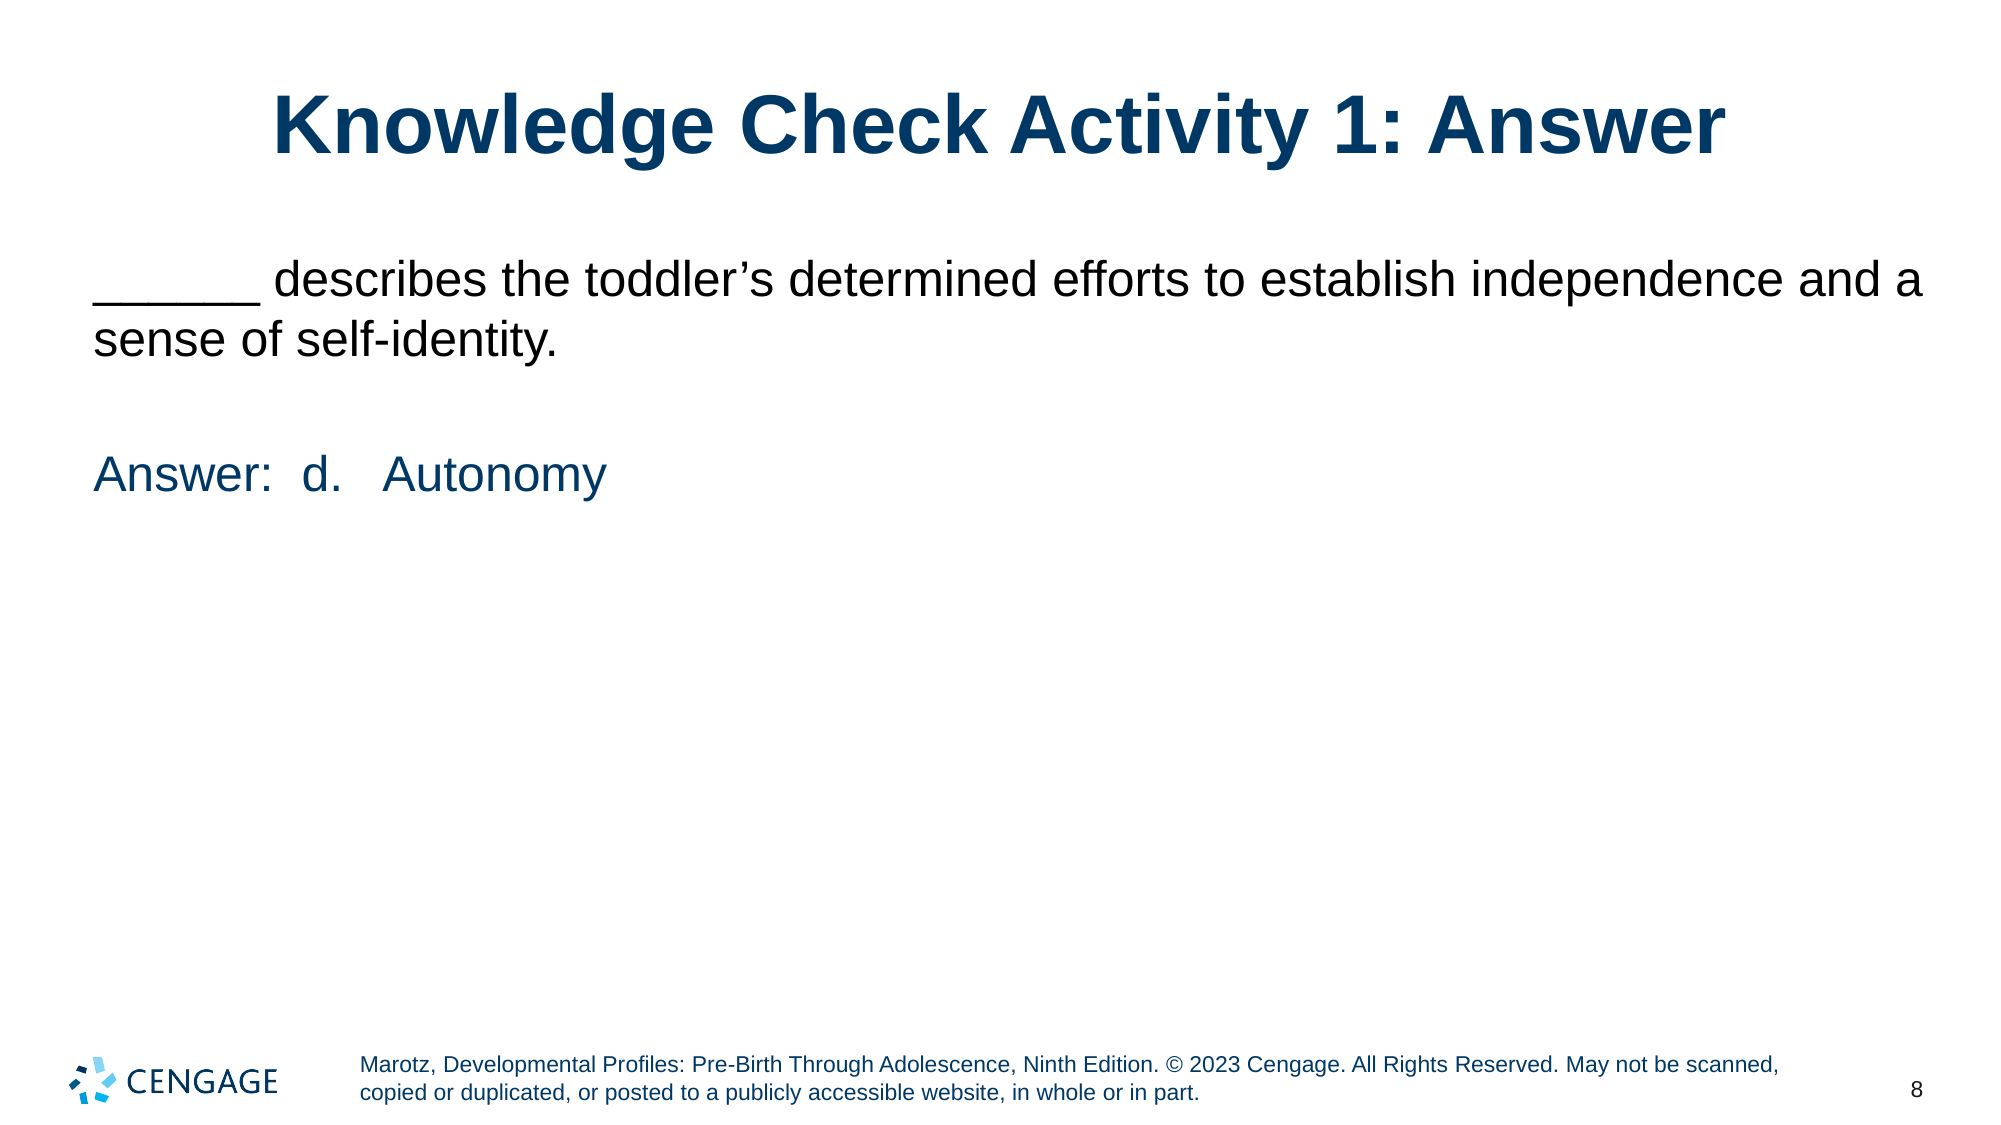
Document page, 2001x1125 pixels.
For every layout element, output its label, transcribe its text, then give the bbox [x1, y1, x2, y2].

title Knowledge Check Activity 1: Answer [78, 36, 1923, 217]
list ______ describes the toddler’s determined efforts to establish independence and a sense of self-identity. Answer: d. Autonomy [78, 239, 1954, 1020]
picture [69, 1057, 277, 1104]
